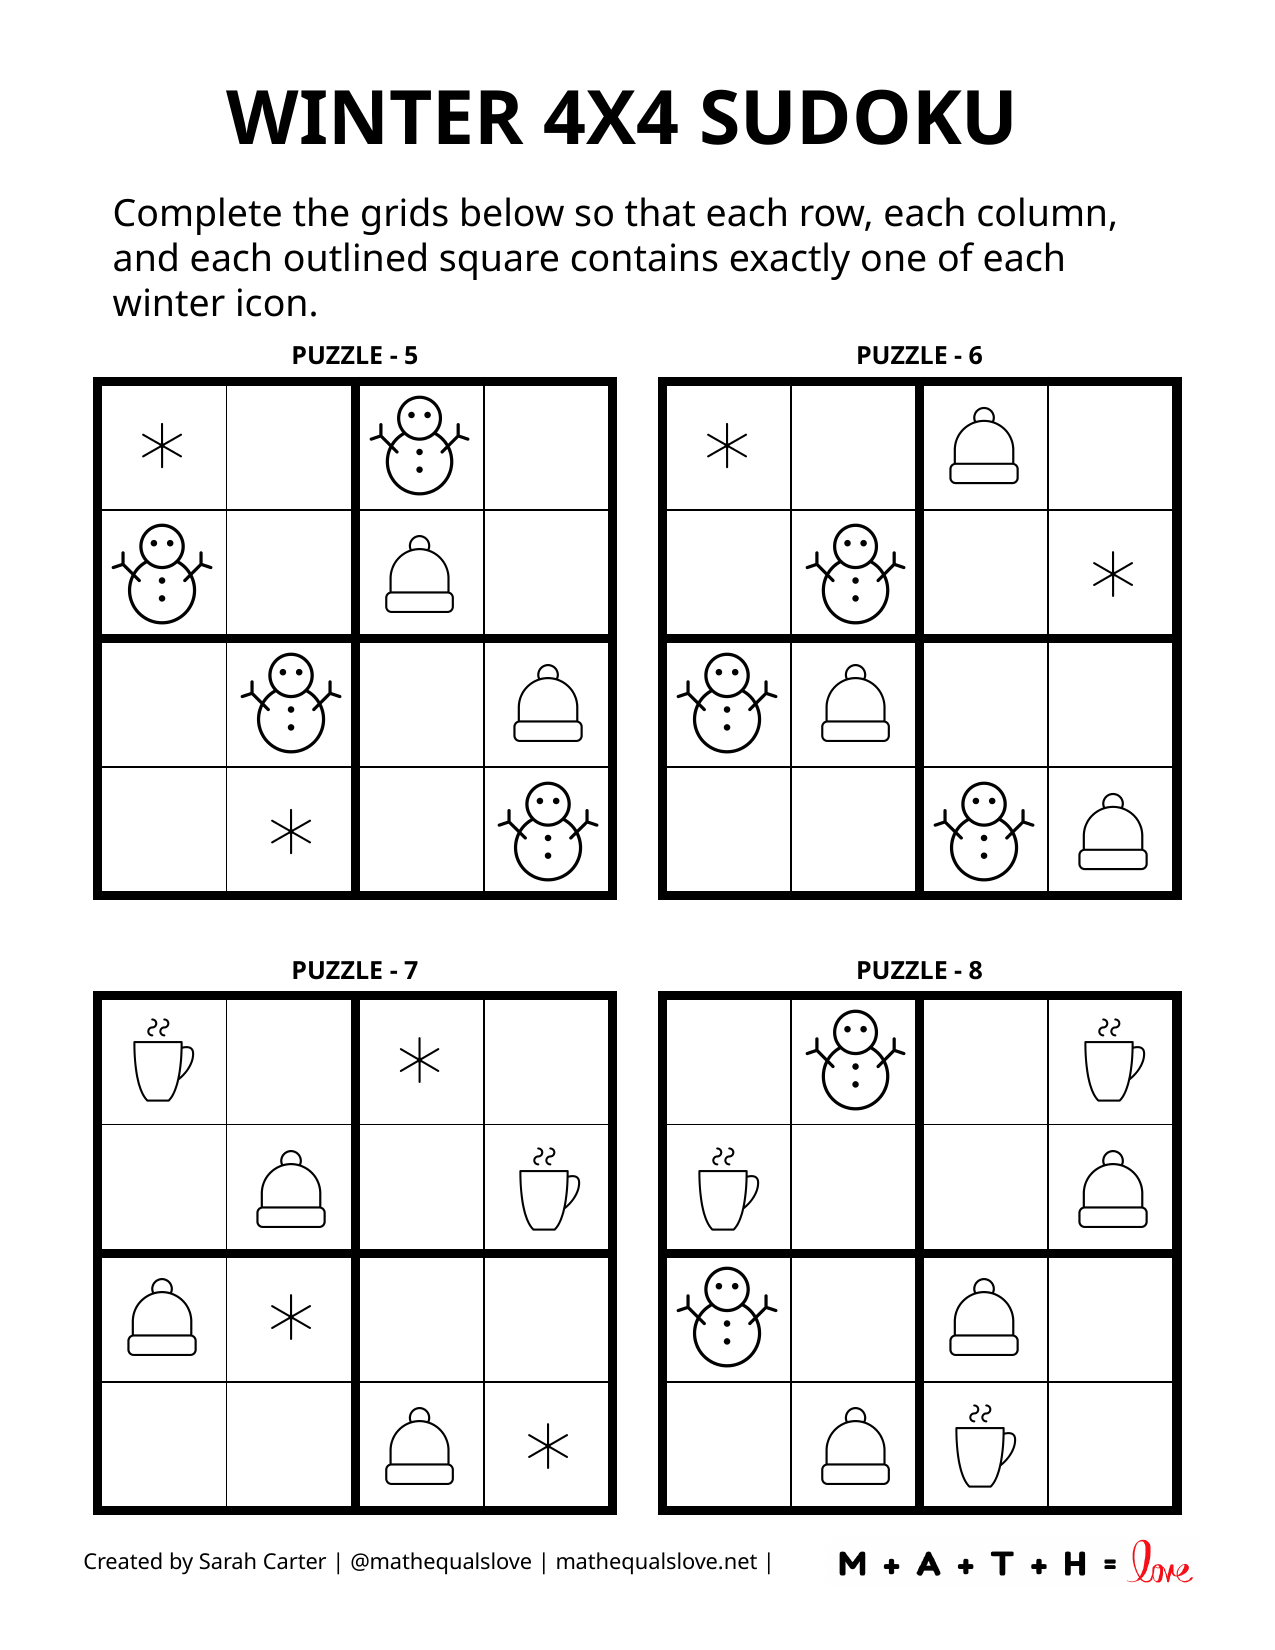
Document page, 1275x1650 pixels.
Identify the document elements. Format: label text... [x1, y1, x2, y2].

table_cell [102, 768, 226, 891]
picture [1060, 1136, 1165, 1241]
picture [110, 522, 215, 627]
picture [826, 1536, 1203, 1588]
table_cell [924, 1125, 1047, 1249]
table_cell [667, 1383, 790, 1506]
table_cell [360, 1258, 483, 1381]
table_cell [227, 1125, 351, 1249]
table_cell [485, 1383, 608, 1506]
table_header [792, 386, 915, 509]
text_box Created by Sarah Carter | @mathequalslove | mathequalslove.net | [68, 1540, 826, 1582]
picture [110, 393, 215, 498]
table_cell [1049, 1383, 1172, 1506]
table_cell [1049, 643, 1172, 766]
table_cell [924, 1258, 1047, 1381]
picture [674, 650, 779, 755]
text_box PUZZLE - 8 [662, 954, 1177, 985]
table_header [1049, 386, 1172, 509]
table_cell [667, 768, 790, 891]
table_cell [485, 511, 608, 634]
text_box Complete the grids below so that each row, each column, and each outlined square contains exactly one of each winter icon. [97, 181, 1177, 377]
table_cell [102, 1258, 226, 1381]
table_cell [360, 768, 483, 891]
table_cell [227, 768, 351, 891]
table_header [102, 1000, 226, 1124]
picture [1060, 1008, 1165, 1113]
picture [496, 1136, 601, 1241]
table_header [924, 1000, 1047, 1124]
table_cell [102, 1125, 226, 1249]
table_cell [485, 1125, 608, 1249]
table_cell [485, 643, 608, 766]
table_cell [792, 1125, 915, 1249]
table_cell [227, 643, 351, 766]
picture [803, 1008, 908, 1113]
picture [496, 650, 601, 755]
table_cell [227, 511, 351, 634]
table_cell [924, 768, 1047, 891]
table_cell [1049, 1258, 1172, 1381]
picture [110, 1265, 215, 1370]
table_cell [102, 1383, 226, 1506]
table_header [227, 386, 351, 509]
table_cell [667, 511, 790, 634]
table_cell [792, 768, 915, 891]
picture [932, 1394, 1037, 1499]
table_cell [227, 1383, 351, 1506]
picture [803, 650, 908, 755]
table_cell [102, 511, 226, 634]
table_cell [1049, 1125, 1172, 1249]
picture [238, 1136, 343, 1241]
picture [238, 1265, 343, 1370]
picture [238, 779, 343, 884]
table_header [667, 386, 790, 509]
table_cell [667, 1125, 790, 1249]
picture [367, 393, 472, 498]
table_cell [360, 1383, 483, 1506]
picture [803, 1394, 908, 1499]
table_header [1049, 1000, 1172, 1124]
table_cell [360, 511, 483, 634]
picture [803, 522, 908, 627]
table_cell [227, 1258, 351, 1381]
table_cell [1049, 768, 1172, 891]
picture [367, 522, 472, 627]
table_header [360, 1000, 483, 1124]
picture [932, 779, 1037, 884]
picture [932, 1265, 1037, 1370]
table_cell [792, 1258, 915, 1381]
table_cell [792, 1383, 915, 1506]
table_cell [792, 511, 915, 634]
table_header [792, 1000, 915, 1124]
table_cell [102, 643, 226, 766]
picture [496, 1394, 601, 1499]
table_header [102, 386, 226, 509]
table_cell [1049, 511, 1172, 634]
picture [496, 779, 601, 884]
table_cell [792, 643, 915, 766]
picture [932, 393, 1037, 498]
table_header [485, 1000, 608, 1124]
picture [1060, 779, 1165, 884]
picture [367, 1008, 472, 1113]
picture [674, 393, 779, 498]
table_cell [485, 1258, 608, 1381]
table_cell [667, 643, 790, 766]
table_cell [924, 511, 1047, 634]
picture [674, 1265, 779, 1370]
table_cell [924, 643, 1047, 766]
table_header [227, 1000, 351, 1124]
table_cell [360, 643, 483, 766]
picture [110, 1008, 215, 1113]
table_cell [667, 1258, 790, 1381]
table_header [360, 386, 483, 509]
table_cell [485, 768, 608, 891]
table_header [667, 1000, 790, 1124]
table_cell [924, 1383, 1047, 1506]
table_header [485, 386, 608, 509]
picture [674, 1136, 779, 1241]
picture [367, 1394, 472, 1499]
text_box WINTER 4X4 SUDOKU [68, 62, 1178, 168]
picture [238, 650, 343, 755]
picture [1060, 522, 1165, 627]
text_box PUZZLE - 7 [97, 954, 613, 985]
table_header [924, 386, 1047, 509]
table_cell [360, 1125, 483, 1249]
